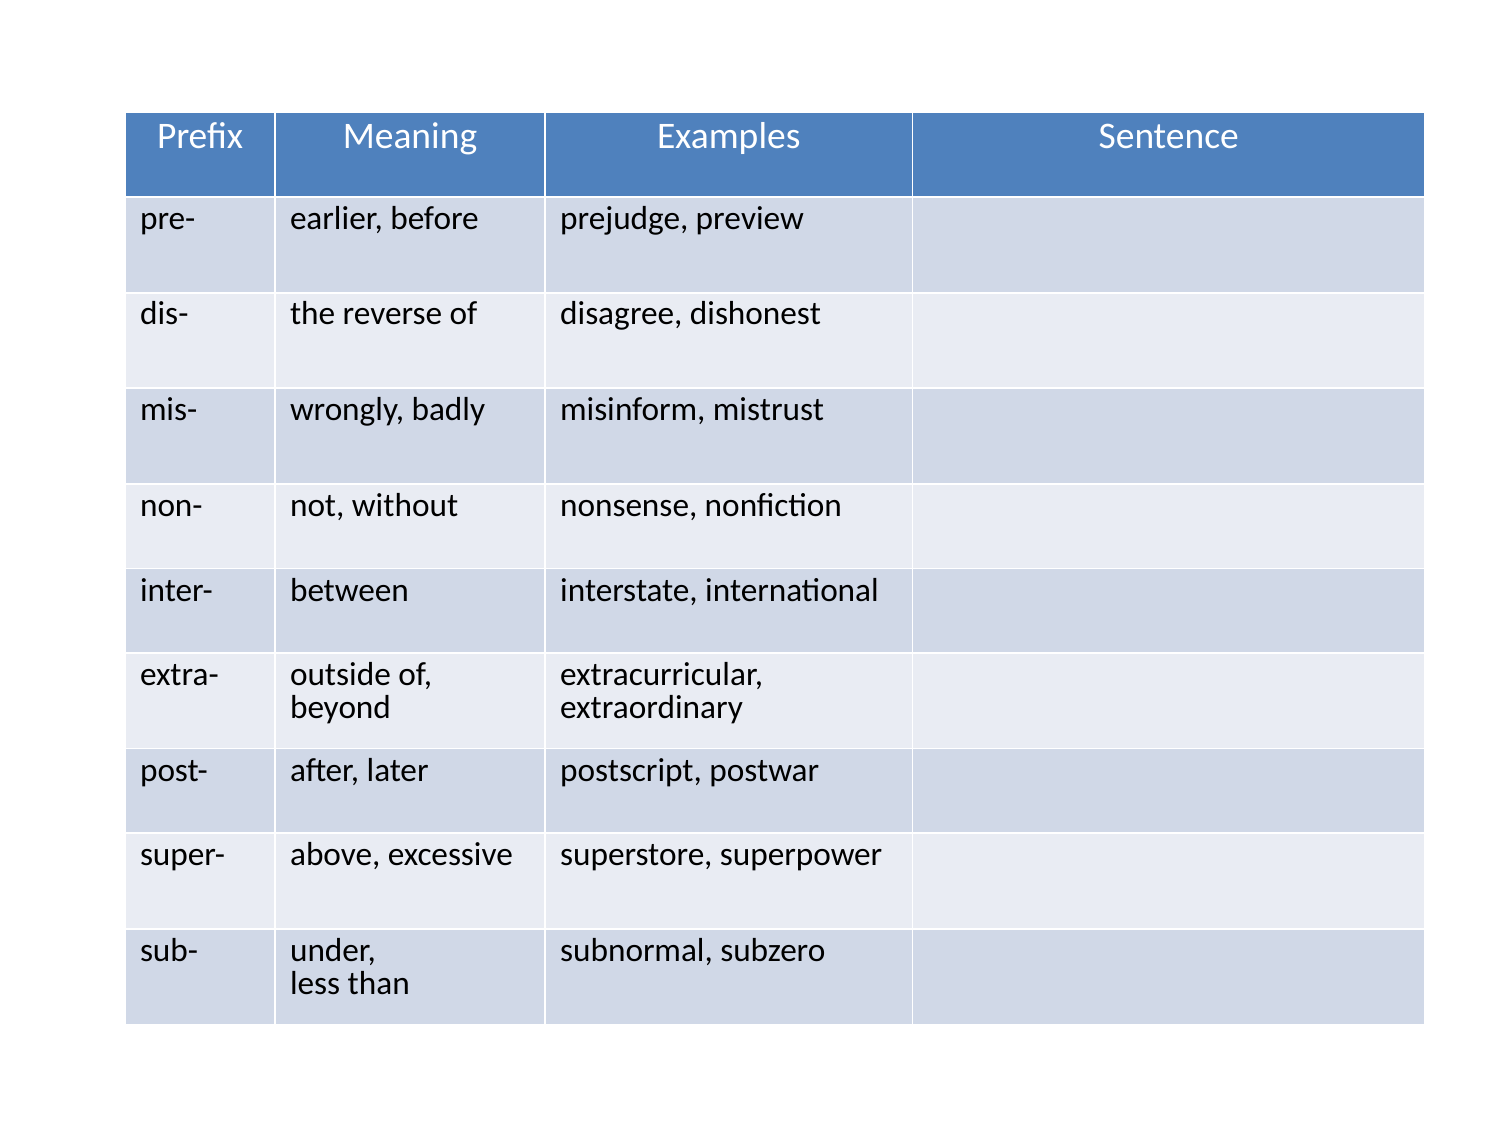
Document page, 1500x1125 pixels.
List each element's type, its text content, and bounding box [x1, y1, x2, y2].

table_cell interstate, international [546, 569, 912, 652]
table_cell inter- [126, 569, 274, 652]
table_cell superstore, superpower [546, 834, 912, 928]
table_cell [913, 294, 1424, 387]
table_cell super- [126, 834, 274, 928]
table_cell outside of, beyond [276, 654, 544, 748]
table_cell after, later [276, 749, 544, 832]
table_cell under, less than [276, 930, 544, 1024]
table_header Prefix [126, 113, 274, 196]
table_header Examples [546, 113, 912, 196]
table_cell [913, 569, 1424, 652]
table_header Sentence [913, 113, 1424, 196]
table_cell not, without [276, 485, 544, 568]
table_cell post- [126, 749, 274, 832]
table_cell [913, 834, 1424, 928]
table_cell extracurricular, extraordinary [546, 654, 912, 748]
table_cell wrongly, badly [276, 389, 544, 483]
table_header Meaning [276, 113, 544, 196]
table_cell postscript, postwar [546, 749, 912, 832]
table_cell the reverse of [276, 294, 544, 387]
table_cell earlier, before [276, 198, 544, 292]
table_cell mis- [126, 389, 274, 483]
table_cell prejudge, preview [546, 198, 912, 292]
table_cell non- [126, 485, 274, 568]
table_cell nonsense, nonfiction [546, 485, 912, 568]
table_cell [913, 389, 1424, 483]
table_cell [913, 749, 1424, 832]
table_cell above, excessive [276, 834, 544, 928]
table_cell pre- [126, 198, 274, 292]
table_cell disagree, dishonest [546, 294, 912, 387]
table_cell subnormal, subzero [546, 930, 912, 1024]
table_cell [913, 485, 1424, 568]
table_cell extra- [126, 654, 274, 748]
table_cell dis- [126, 294, 274, 387]
table_cell sub- [126, 930, 274, 1024]
table_cell [913, 654, 1424, 748]
table_cell misinform, mistrust [546, 389, 912, 483]
table_cell between [276, 569, 544, 652]
table_cell [913, 930, 1424, 1024]
table_cell [913, 198, 1424, 292]
